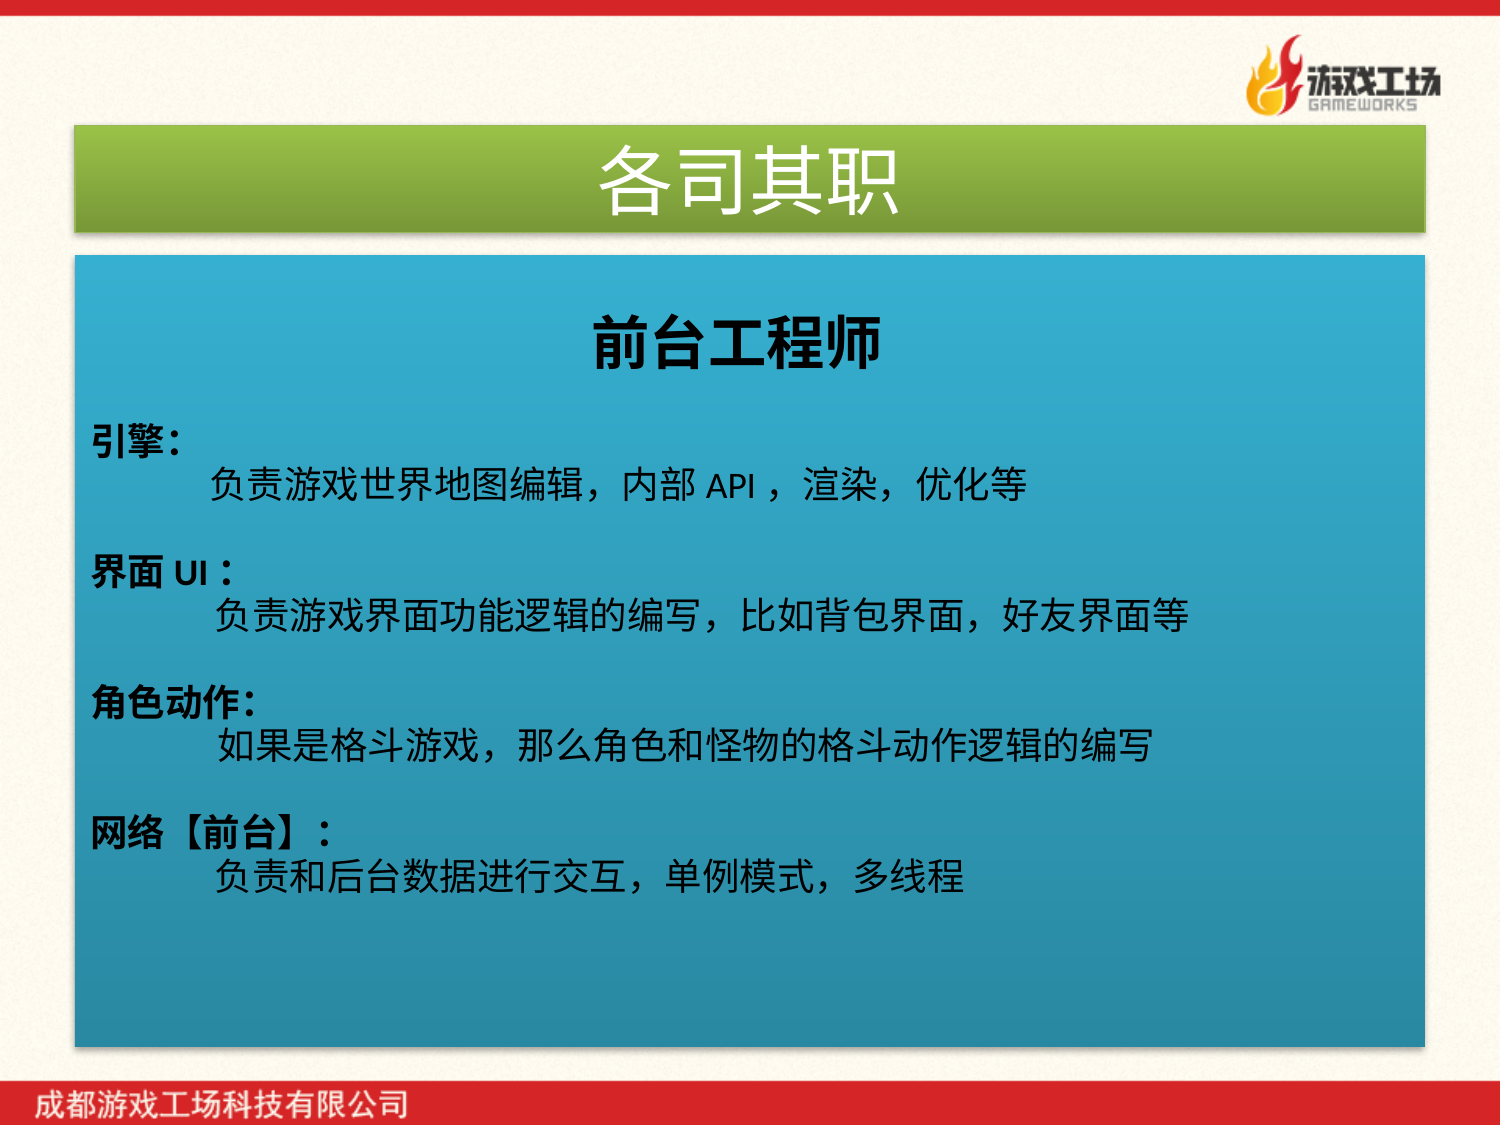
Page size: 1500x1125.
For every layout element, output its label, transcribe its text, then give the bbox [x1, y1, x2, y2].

title 各司其职 [74, 125, 1426, 233]
picture [0, 0, 1500, 1125]
text_box 前台工程师 引擎： 负责游戏世界地图编辑，内部API，渲染，优化等 界面UI： 负责游戏界面功能逻辑的编写，比如背包界面，好友界面等 角色动作： 如果是格斗游戏，那么角色和怪物的格斗动作逻辑的编写 网络【前台】： 负责和后台数据进行交互，单例模式，多线程 [74, 255, 1425, 1047]
slide_number 6 [1074, 1055, 1425, 1103]
